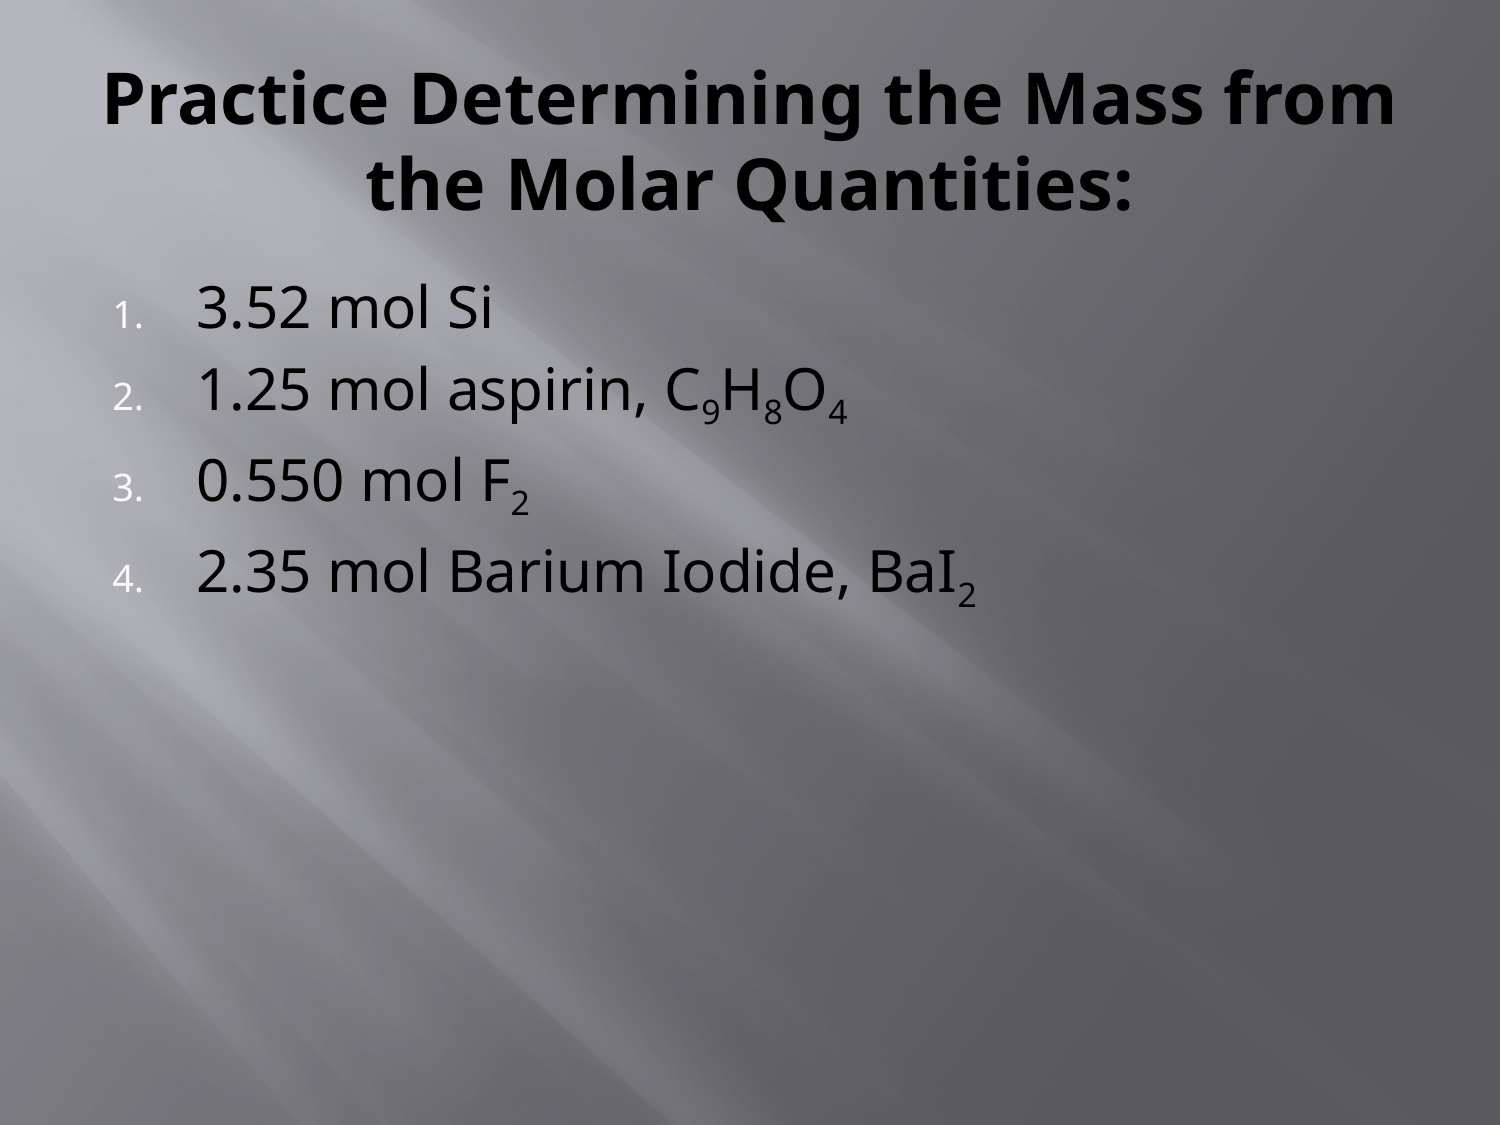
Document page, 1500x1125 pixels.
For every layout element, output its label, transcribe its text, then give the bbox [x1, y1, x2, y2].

title Practice Determining the Mass from the Molar Quantities: [75, 45, 1425, 233]
list 3.52 mol Si 1.25 mol aspirin, C9H8O4 0.550 mol F2 2.35 mol Barium Iodide, BaI2 [75, 262, 1425, 1035]
